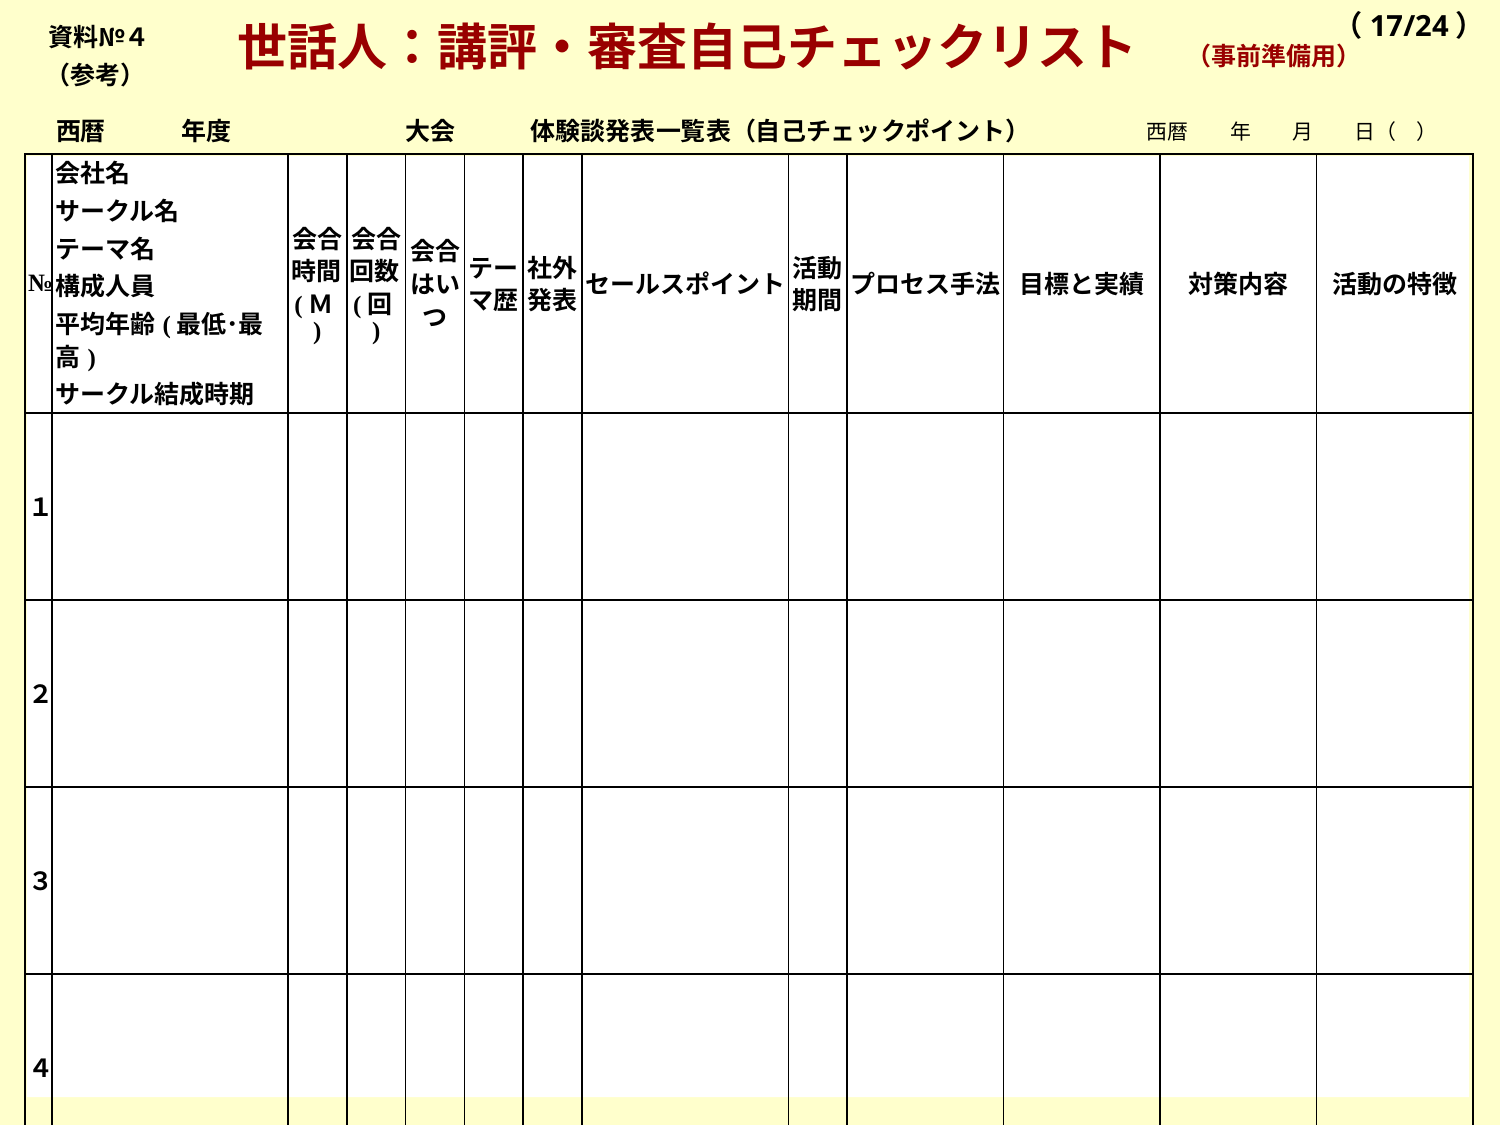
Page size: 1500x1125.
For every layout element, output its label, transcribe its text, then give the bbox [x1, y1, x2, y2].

table_cell [53, 414, 287, 599]
text_box 資料№４ [33, 14, 202, 59]
table_header № [26, 155, 51, 412]
table_header 目標と実績 [1004, 155, 1159, 412]
table_header セールスポイント [583, 155, 788, 412]
table_cell [1004, 788, 1159, 973]
table_cell [789, 414, 846, 599]
table_header プロセス手法 [848, 155, 1003, 412]
table_cell [848, 975, 1003, 1125]
table_cell [465, 414, 522, 599]
table_header 会合はいつ [406, 155, 464, 412]
table_cell [1004, 414, 1159, 599]
table_cell [1161, 788, 1316, 973]
table_header 活動期間 [789, 155, 846, 412]
table_cell [406, 788, 464, 973]
table_header 会社名 サークル名 テーマ名 構成人員 平均年齢(最低･最高) サークル結成時期 [53, 155, 287, 412]
table_cell [848, 414, 1003, 599]
table_cell [406, 975, 464, 1125]
table_cell [1161, 601, 1316, 786]
table_cell [1161, 975, 1316, 1125]
table_header 活動の特徴 [1317, 155, 1472, 412]
table_cell [583, 601, 788, 786]
table_cell ２ [26, 601, 51, 786]
table_cell [1317, 601, 1472, 786]
table_cell [524, 601, 581, 786]
table_cell [465, 788, 522, 973]
table_cell [583, 414, 788, 599]
table_cell [583, 788, 788, 973]
table_cell [406, 414, 464, 599]
table_cell [1004, 975, 1159, 1125]
table_cell [348, 788, 405, 973]
table_cell [53, 975, 287, 1125]
table_cell １ [26, 414, 51, 599]
text_box 西暦 年度 大会 体験談発表一覧表（自己チェックポイント） [41, 107, 1047, 153]
table_cell [289, 601, 346, 786]
table_header 対策内容 [1161, 155, 1316, 412]
table_cell ３ [26, 788, 51, 973]
table_cell [1317, 788, 1472, 973]
table_header 会合回数(回) [348, 155, 405, 412]
table_cell [789, 788, 846, 973]
slide_number （17/24） [1390, 0, 1500, 75]
table_cell [53, 601, 287, 786]
table_cell [1317, 414, 1472, 599]
table_cell [348, 414, 405, 599]
table_cell [406, 601, 464, 786]
table_cell [465, 975, 522, 1125]
table_cell [789, 975, 846, 1125]
table_cell [289, 975, 346, 1125]
table_header テーマ歴 [465, 155, 522, 412]
table_cell [1004, 601, 1159, 786]
table_cell [348, 975, 405, 1125]
table_cell [848, 601, 1003, 786]
table_cell [1161, 414, 1316, 599]
table_header 会合時間(Ｍ) [289, 155, 346, 412]
table_cell [789, 601, 846, 786]
text_box （参考） [30, 52, 161, 98]
table_cell [53, 788, 287, 973]
table_cell [524, 975, 581, 1125]
table_cell [1317, 975, 1472, 1125]
table_cell [524, 414, 581, 599]
table_header 社外発表 [524, 155, 581, 412]
table_cell ４ [26, 975, 51, 1125]
table_cell [524, 788, 581, 973]
text_box 世話人：講評・審査自己チェックリスト （事前準備用） [105, 0, 1390, 85]
table_cell [848, 788, 1003, 973]
table_cell [289, 788, 346, 973]
table_cell [465, 601, 522, 786]
table_cell [583, 975, 788, 1125]
text_box 西暦 年 月 日（ ） [1069, 111, 1453, 152]
table_cell [289, 414, 346, 599]
table_cell [348, 601, 405, 786]
